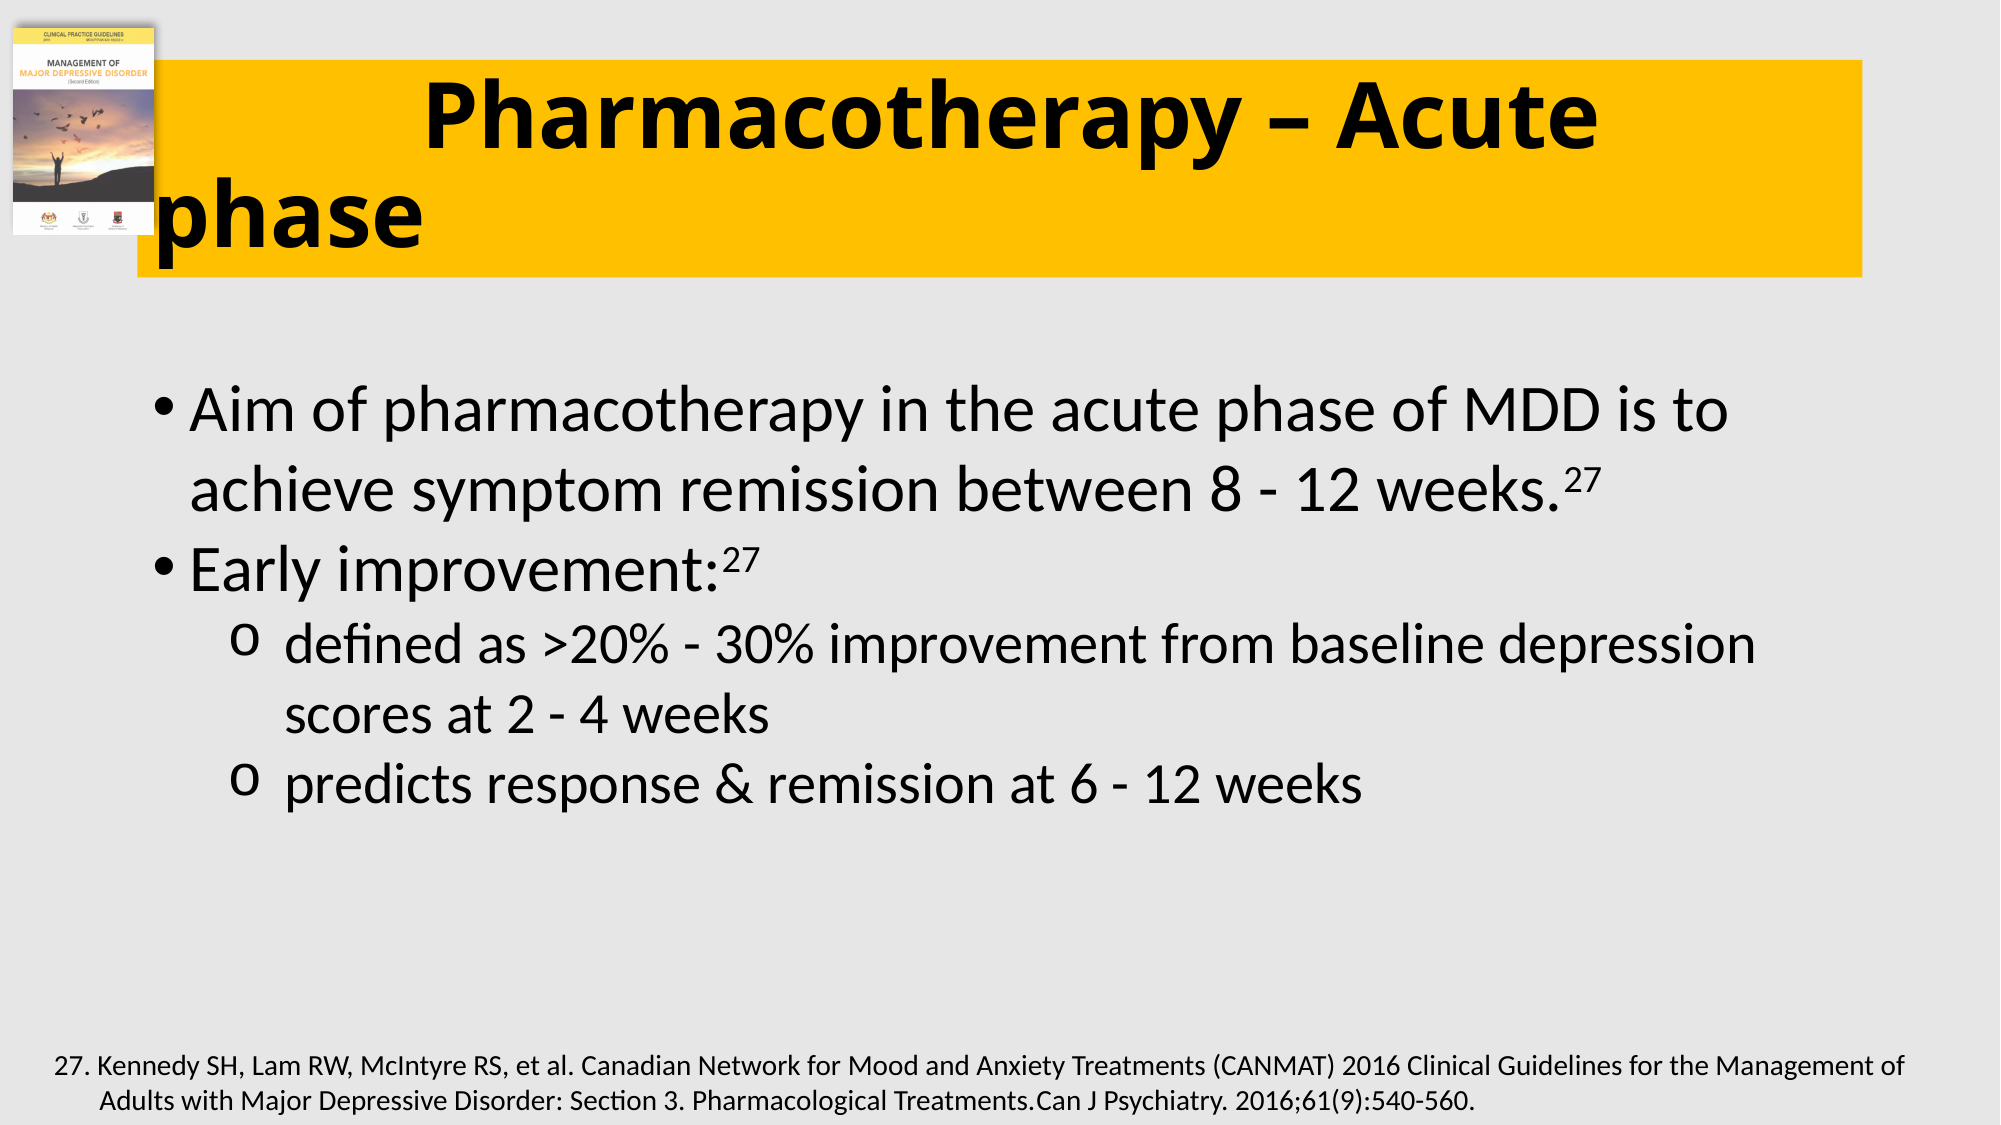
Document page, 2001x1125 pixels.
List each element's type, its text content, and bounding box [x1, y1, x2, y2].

picture [13, 28, 154, 235]
title Pharmacotherapy – Acute phase [137, 59, 1863, 277]
text_box 27. Kennedy SH, Lam RW, McIntyre RS, et al. Canadian Network for Mood and Anxiety Treatments (CANMAT) 2016 Clinical Guidelines for the Management of Adults with Major Depressive Disorder: Section 3. Pharmacological Treatments.Can J Psychiatry. 2016;61(9):540-560. [39, 1039, 1961, 1124]
list Aim of pharmacotherapy in the acute phase of MDD is to achieve symptom remission between 8 - 12 weeks.27 Early improvement:27 defined as >20% - 30% improvement from baseline depression scores at 2 - 4 weeks predicts response & remission at 6 - 12 weeks [137, 277, 1863, 1039]
